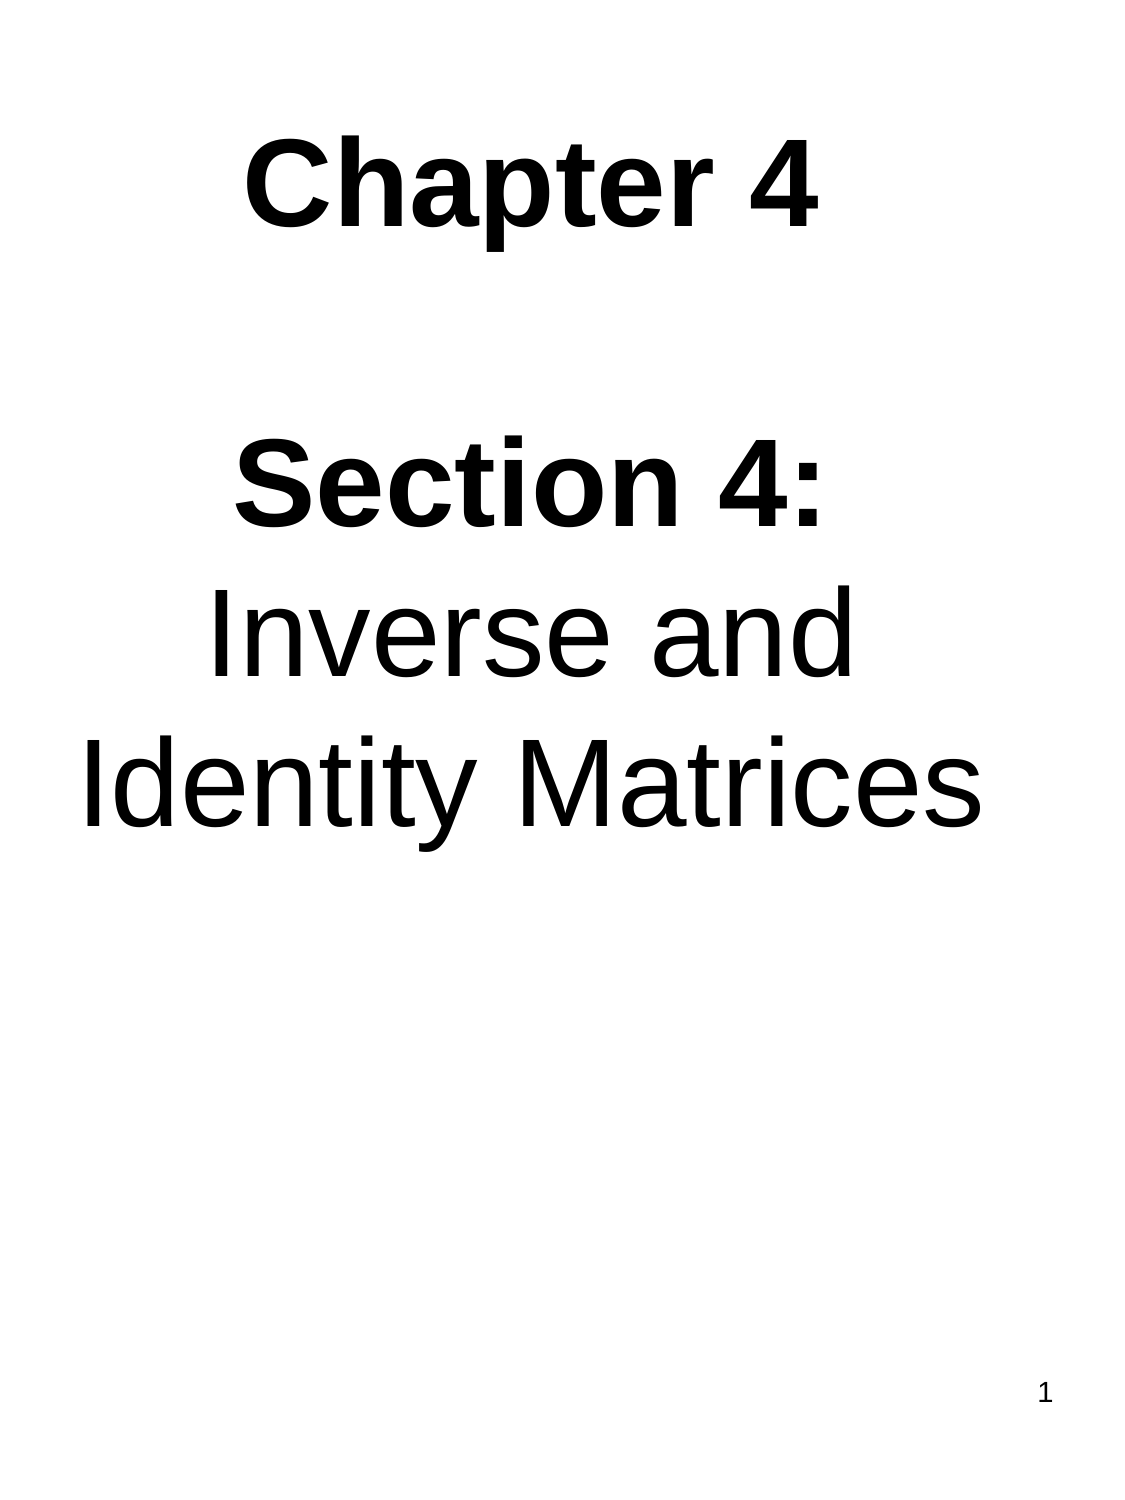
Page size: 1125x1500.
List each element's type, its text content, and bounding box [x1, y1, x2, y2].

slide_number 1 [806, 1365, 1069, 1471]
text_box Chapter 4 Section 4: Inverse and Identity Matrices [0, 94, 1063, 859]
